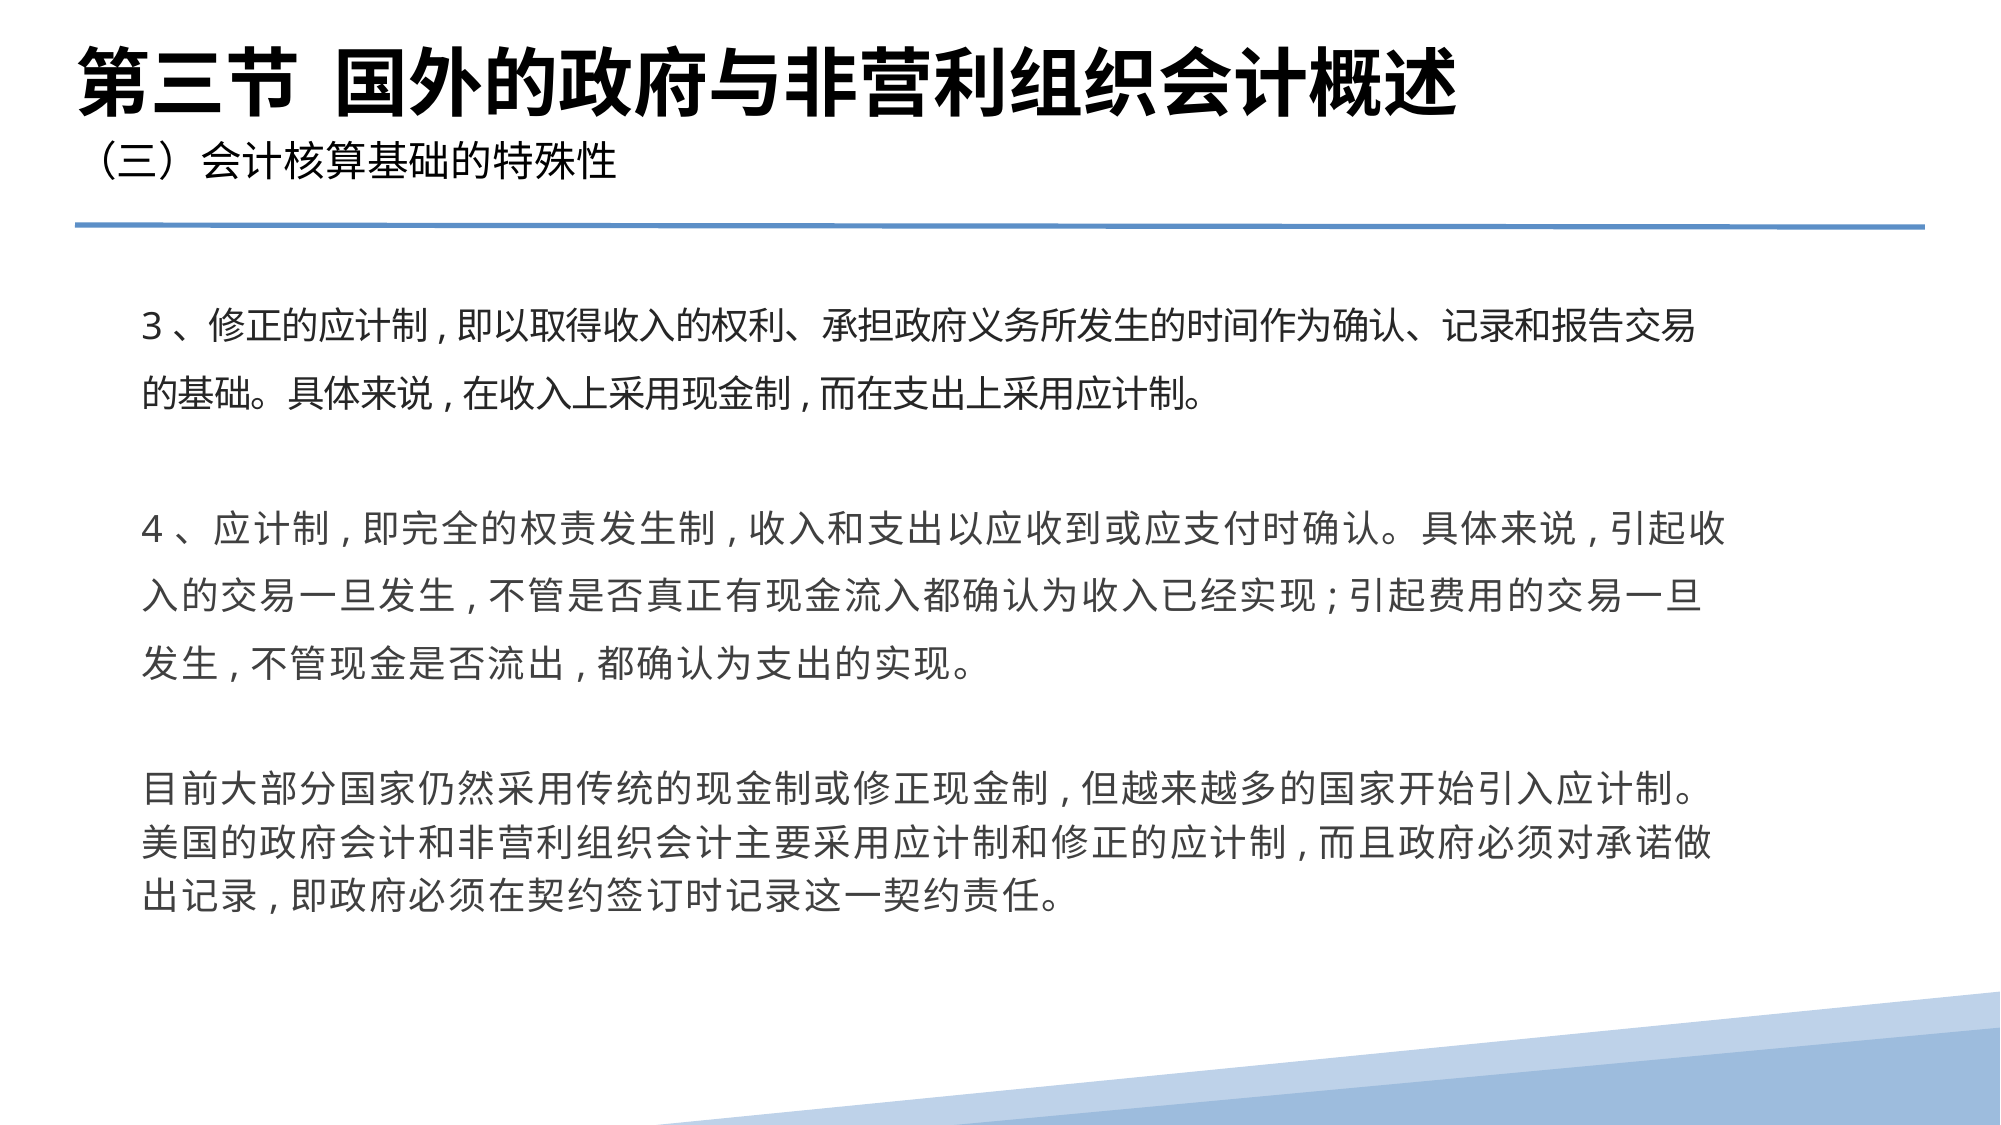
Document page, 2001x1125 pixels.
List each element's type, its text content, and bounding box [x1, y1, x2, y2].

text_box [74, 224, 1925, 228]
text_box （三）会计核算基础的特殊性 [75, 124, 1925, 200]
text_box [656, 991, 2000, 1125]
text_box 第三节 国外的政府与非营利组织会计概述 [75, 24, 1925, 124]
text_box 3、修正的应计制,即以取得收入的权利、承担政府义务所发生的时间作为确认、记录和报告交易的基础。具体来说,在收入上采用现金制,而在支出上采用应计制。 4、应计制,即完全的权责发生制,收入和支出以应收到或应支付时确认。具体来说,引起收入的交易一旦发生,不管是否真正有现金流入都确认为收入已经实现;引起费用的交易一旦发生,不管现金是否流出,都确认为支出的实现。 目前大部分国家仍然采用传统的现金制或修正现金制,但越来越多的国家开始引入应计制。美国的政府会计和非营利组织会计主要采用应计制和修正的应计制,而且政府必须对承诺做出记录,即政府必须在契约签订时记录这一契约责任。 [131, 275, 1743, 943]
